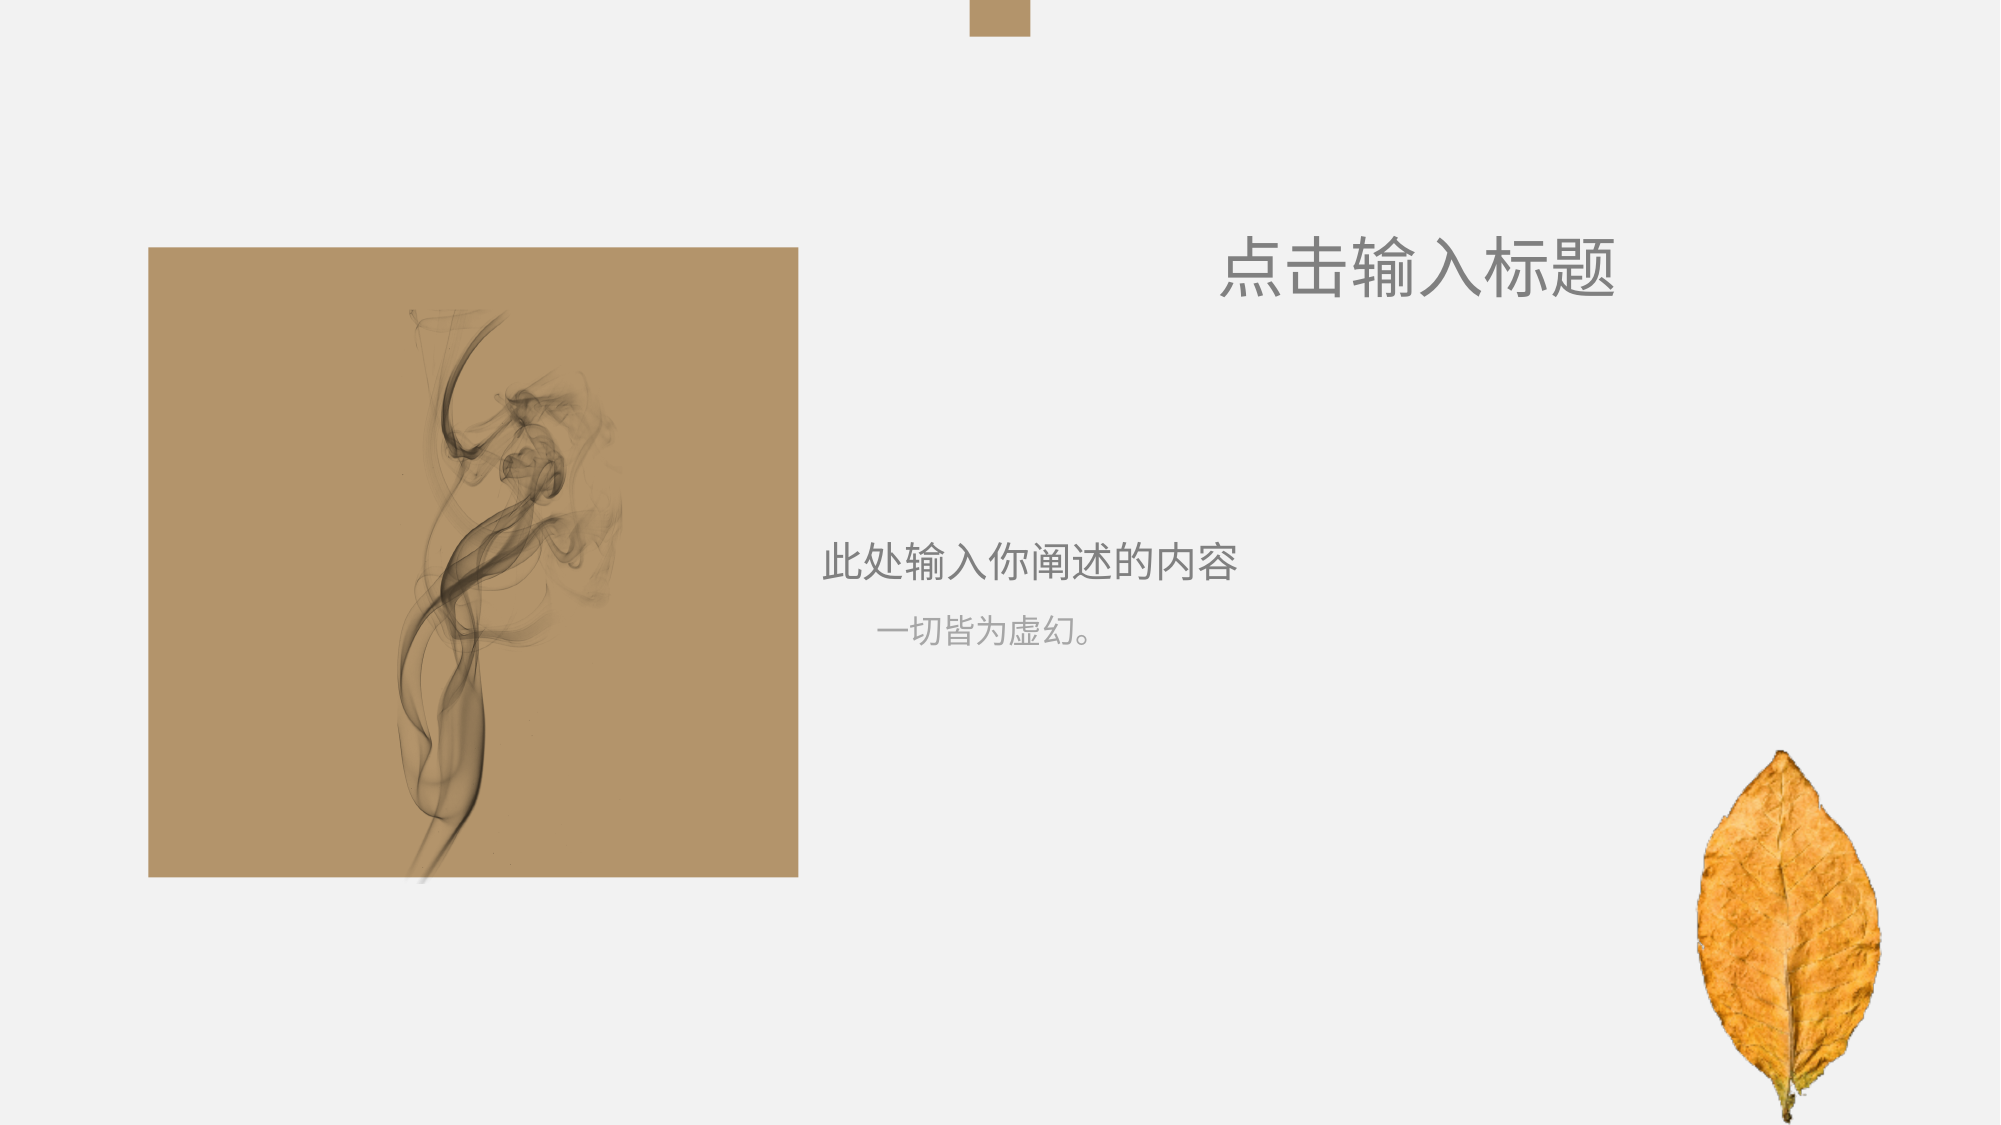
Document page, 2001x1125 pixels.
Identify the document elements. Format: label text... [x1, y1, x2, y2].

text_box 此处输入你阐述的内容 [806, 503, 1254, 594]
picture [1600, 748, 1977, 1125]
text_box [641, 246, 799, 878]
text_box 点击输入标题 [1202, 218, 1633, 314]
text_box 一切皆为虚幻。 [861, 603, 1124, 658]
text_box [306, 218, 641, 907]
text_box [147, 246, 306, 878]
text_box [969, 0, 1031, 38]
